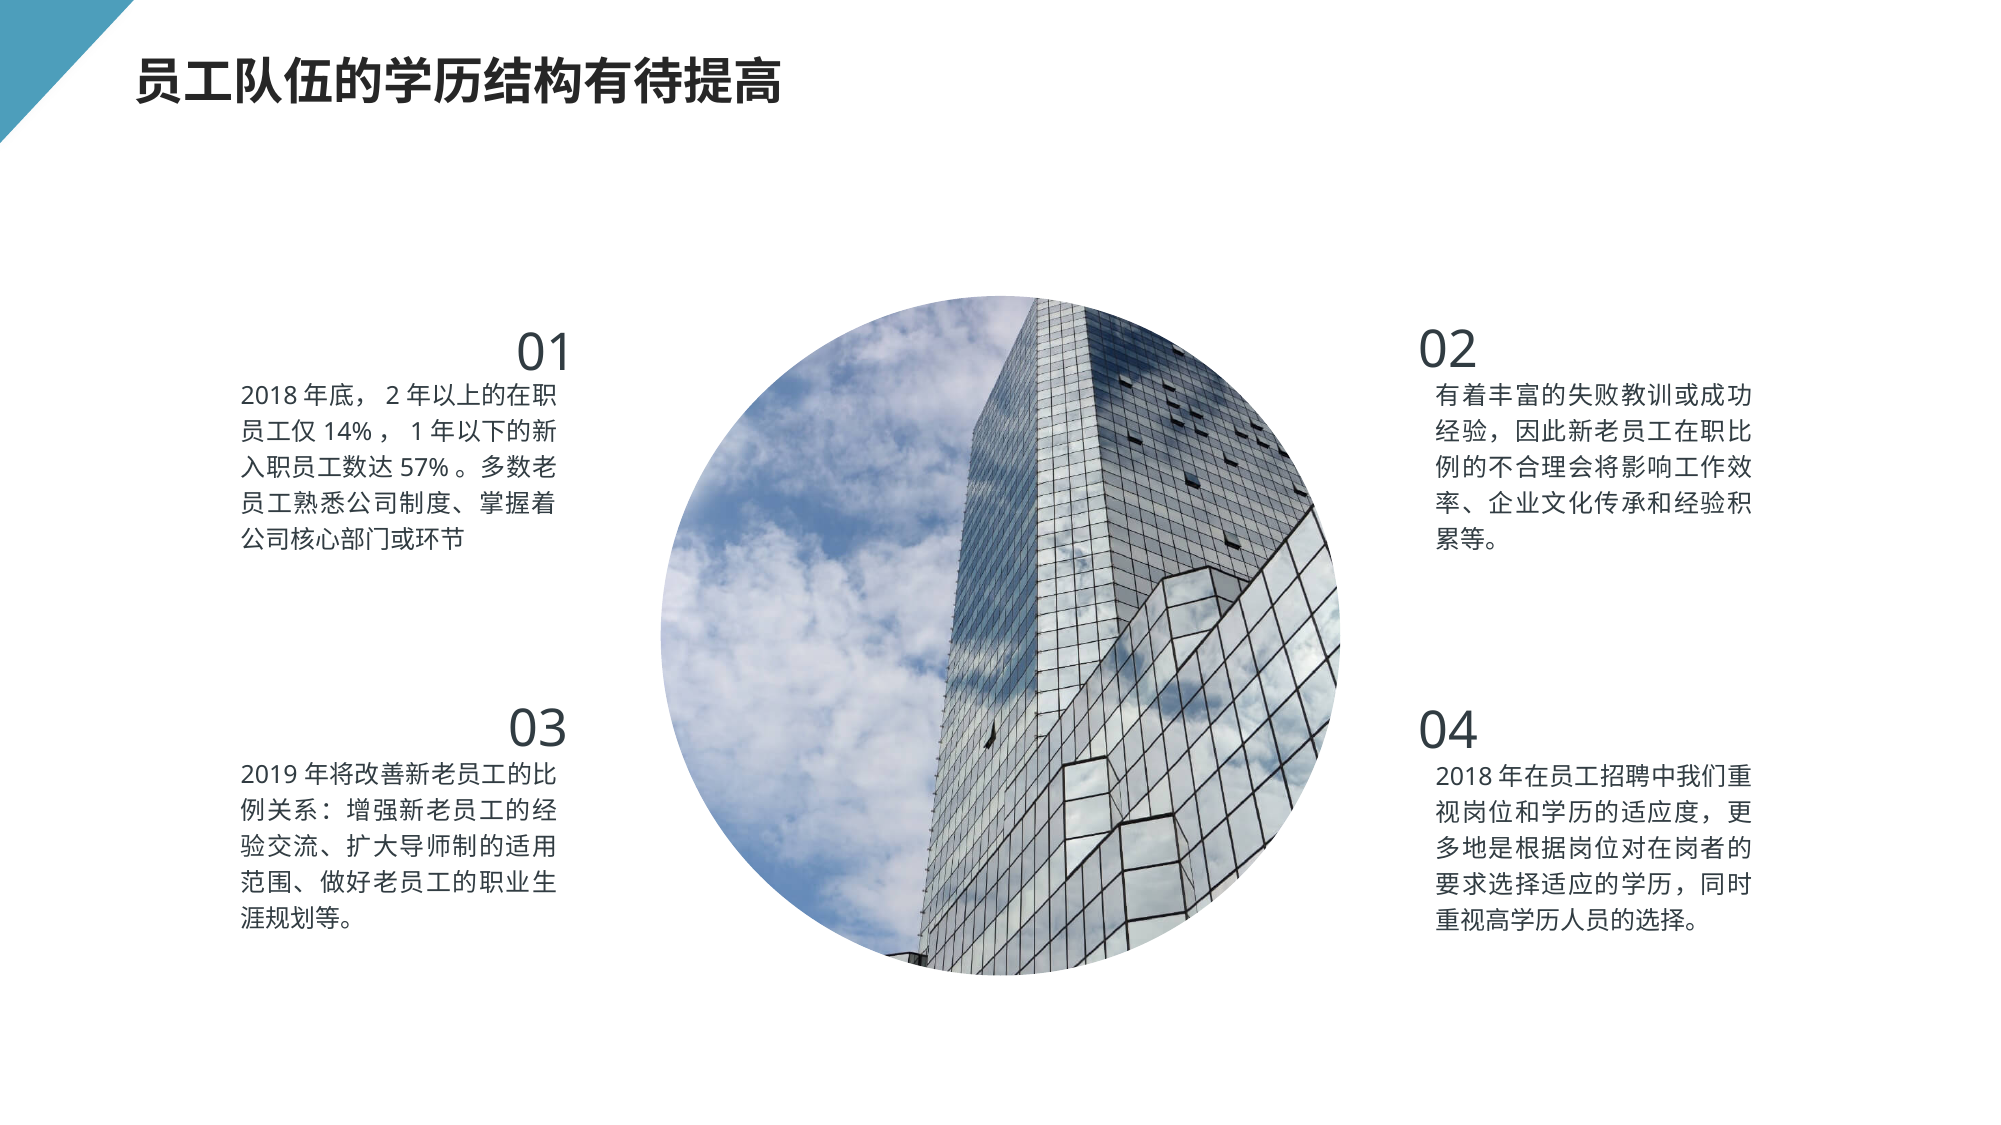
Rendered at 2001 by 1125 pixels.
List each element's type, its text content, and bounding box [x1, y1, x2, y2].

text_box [226, 298, 581, 563]
text_box [0, 0, 136, 145]
picture [660, 295, 1341, 976]
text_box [1414, 295, 1767, 563]
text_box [226, 674, 573, 942]
text_box 员工队伍的学历结构有待提高 [133, 38, 1557, 122]
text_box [1414, 676, 1767, 944]
